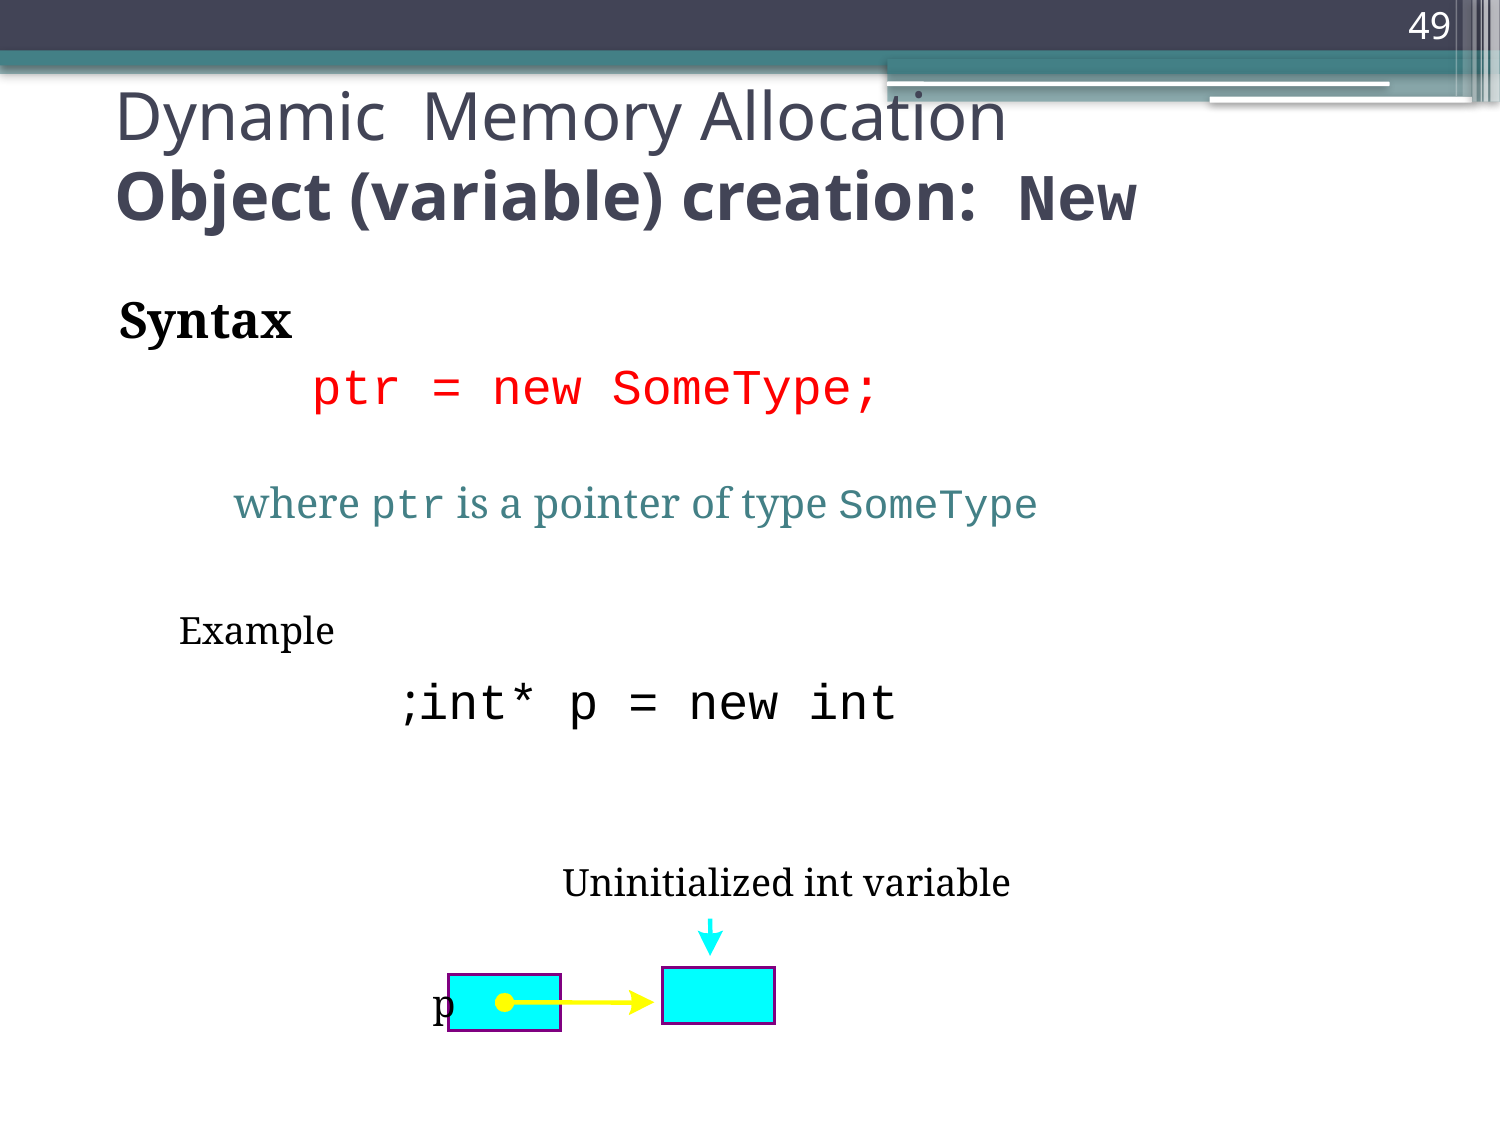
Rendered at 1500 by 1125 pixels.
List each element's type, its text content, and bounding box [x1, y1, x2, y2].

text_box Example [51, 599, 350, 660]
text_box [374, 858, 950, 1031]
title Dynamic Memory Allocation Object (variable) creation: New [99, 66, 1425, 242]
slide_number 49 [1341, 0, 1466, 61]
list Syntax ptr = new SomeType; where ptr is a pointer of type SomeType [86, 280, 1375, 956]
text_box [137, 687, 1425, 1125]
text_box int* p = new int; [276, 662, 913, 738]
